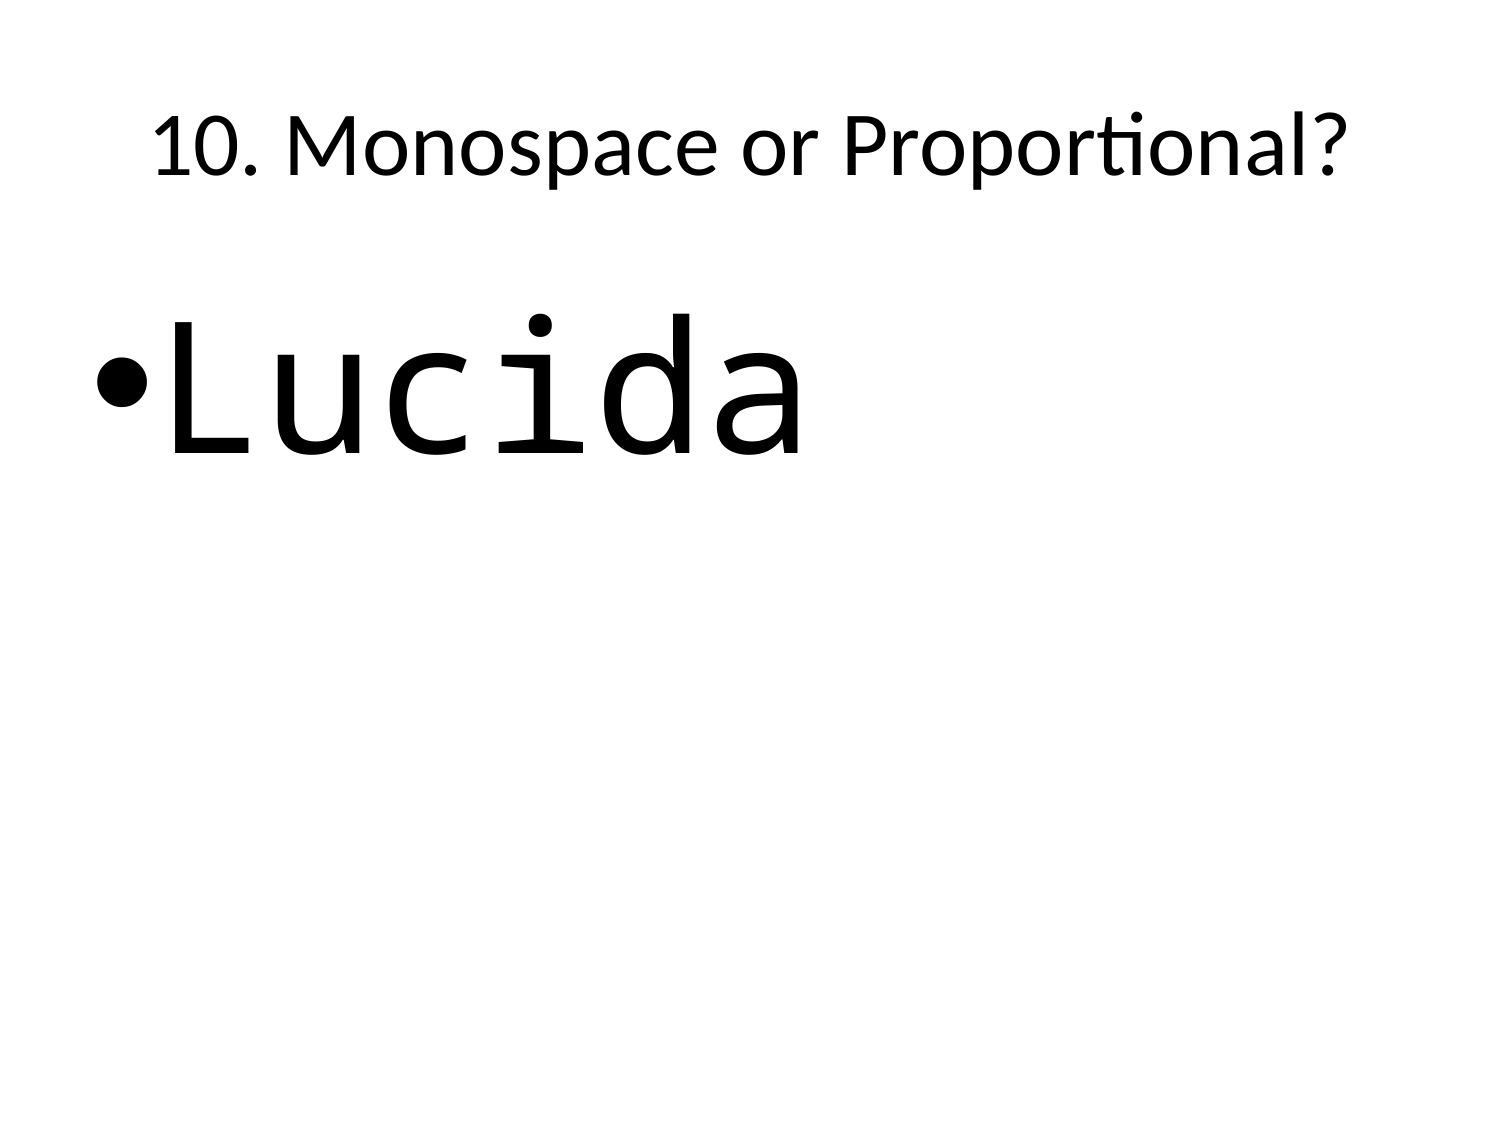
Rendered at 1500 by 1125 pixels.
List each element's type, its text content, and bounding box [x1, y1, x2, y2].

title 10. Monospace or Proportional? [75, 45, 1425, 233]
list Lucida [75, 262, 1425, 1005]
